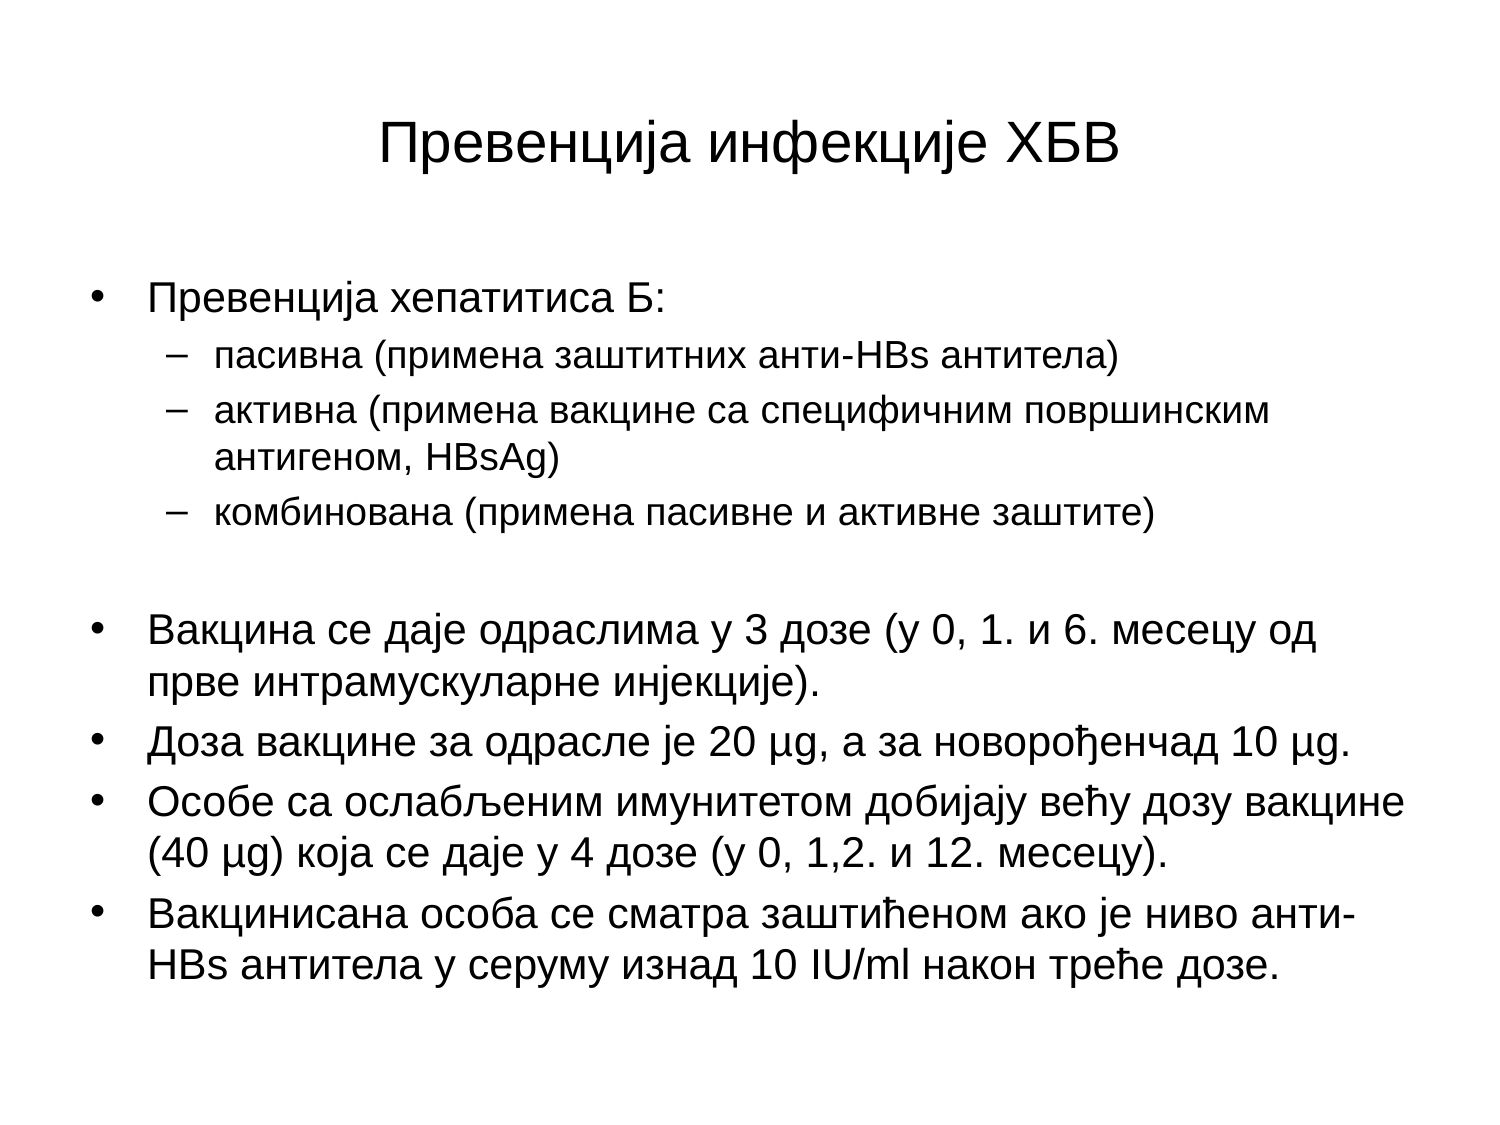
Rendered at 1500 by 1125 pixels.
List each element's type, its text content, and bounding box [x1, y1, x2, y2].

list Превенција хепатитиса Б: пасивна (примена заштитних анти-HBs антитела) активна (примена вакцине са специфичним површинским антигеном, HBsAg) комбинована (примена пасивне и активне заштите) Вакцина се даје одраслима у 3 дозе (у 0, 1. и 6. месецу од прве интрамускуларне инјекције). Доза вакцине за одрасле је 20 µg, а за новорођенчад 10 µg. Особе са ослабљеним имунитетом добијају већу дозу вакцине (40 µg) која се даје у 4 дозе (у 0, 1,2. и 12. месецу). Вакцинисана особа се сматра заштићеном ако је ниво анти-HBs антитела у серуму изнад 10 IU/ml након треће дозе. [75, 262, 1425, 1005]
title Превенција инфекције ХБВ [75, 45, 1425, 233]
